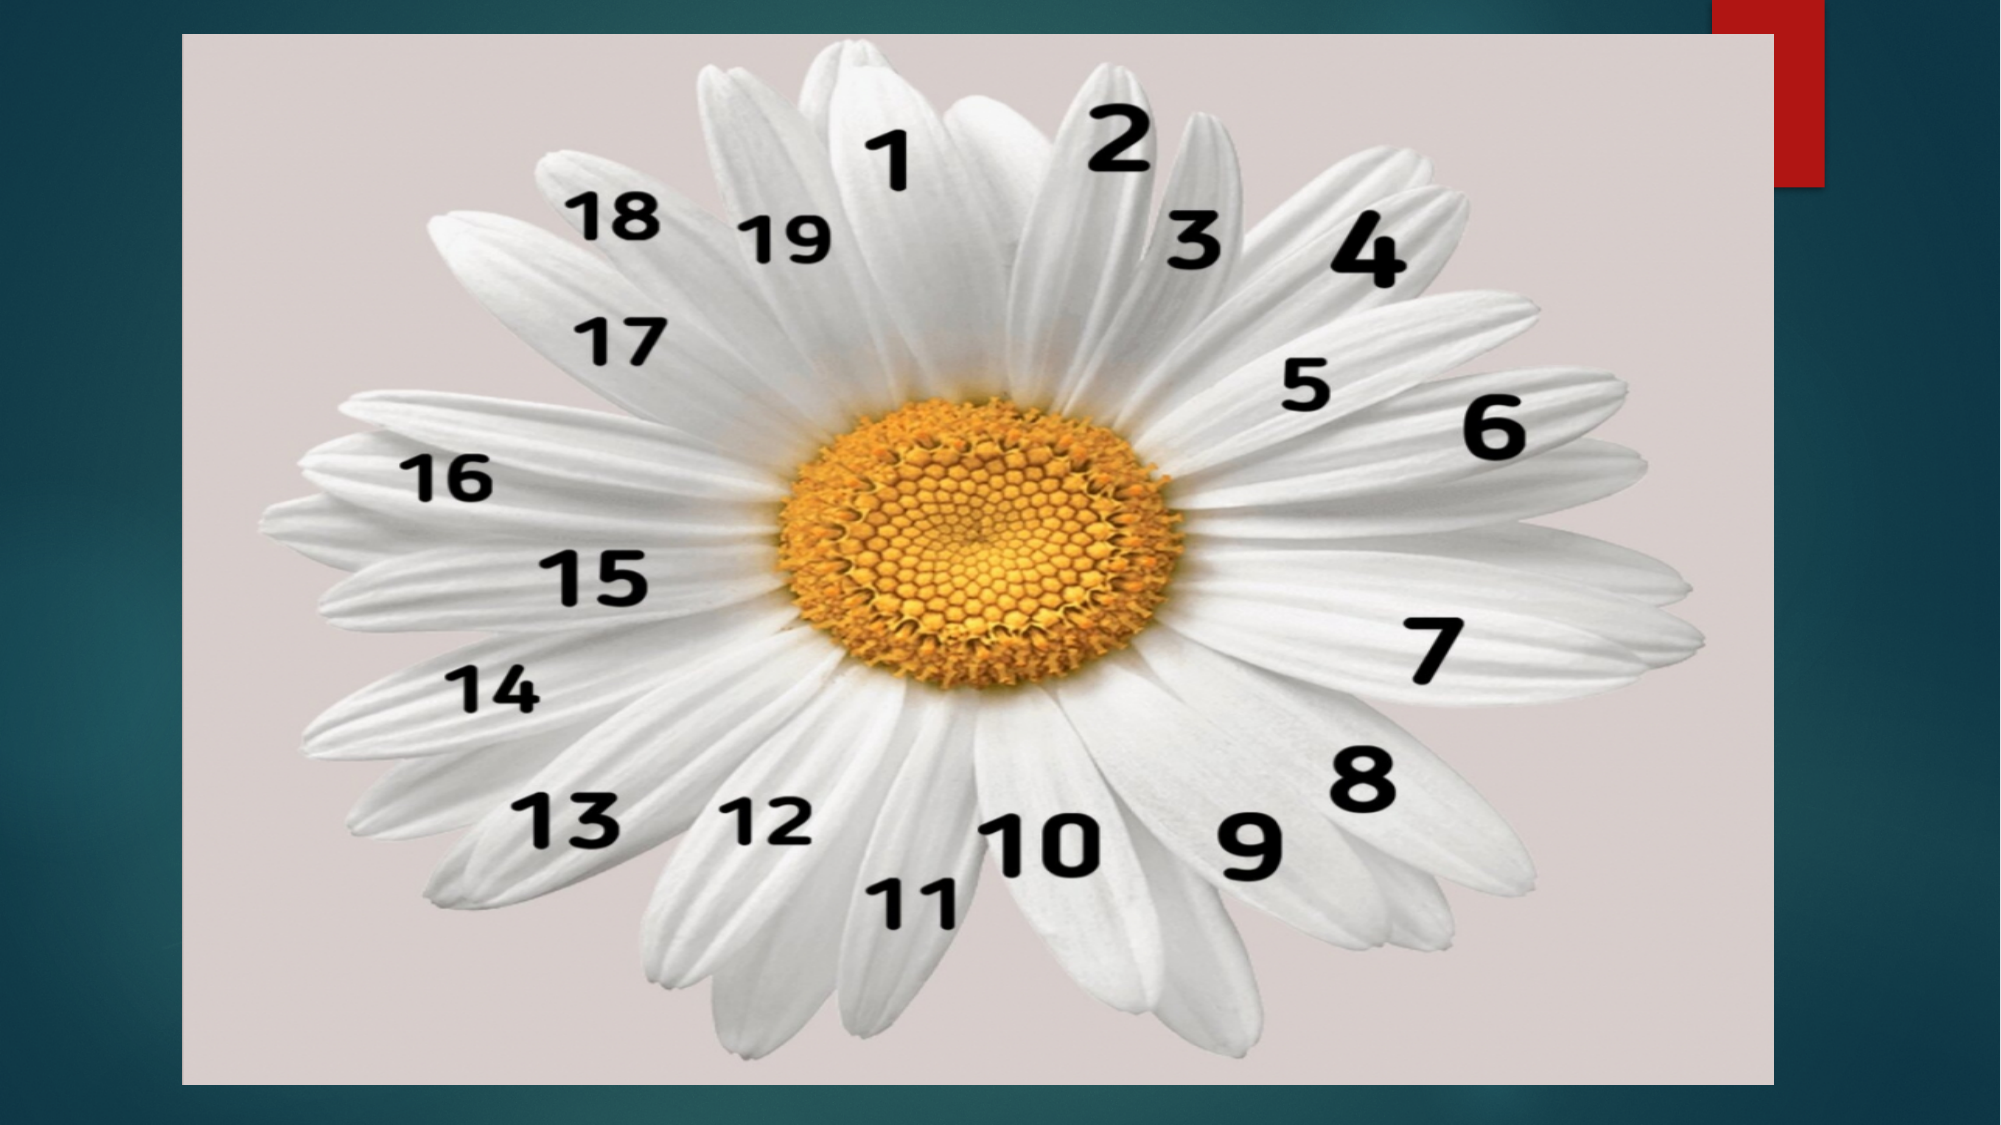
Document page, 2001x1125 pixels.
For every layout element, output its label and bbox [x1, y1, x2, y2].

picture [0, 0, 1775, 1125]
